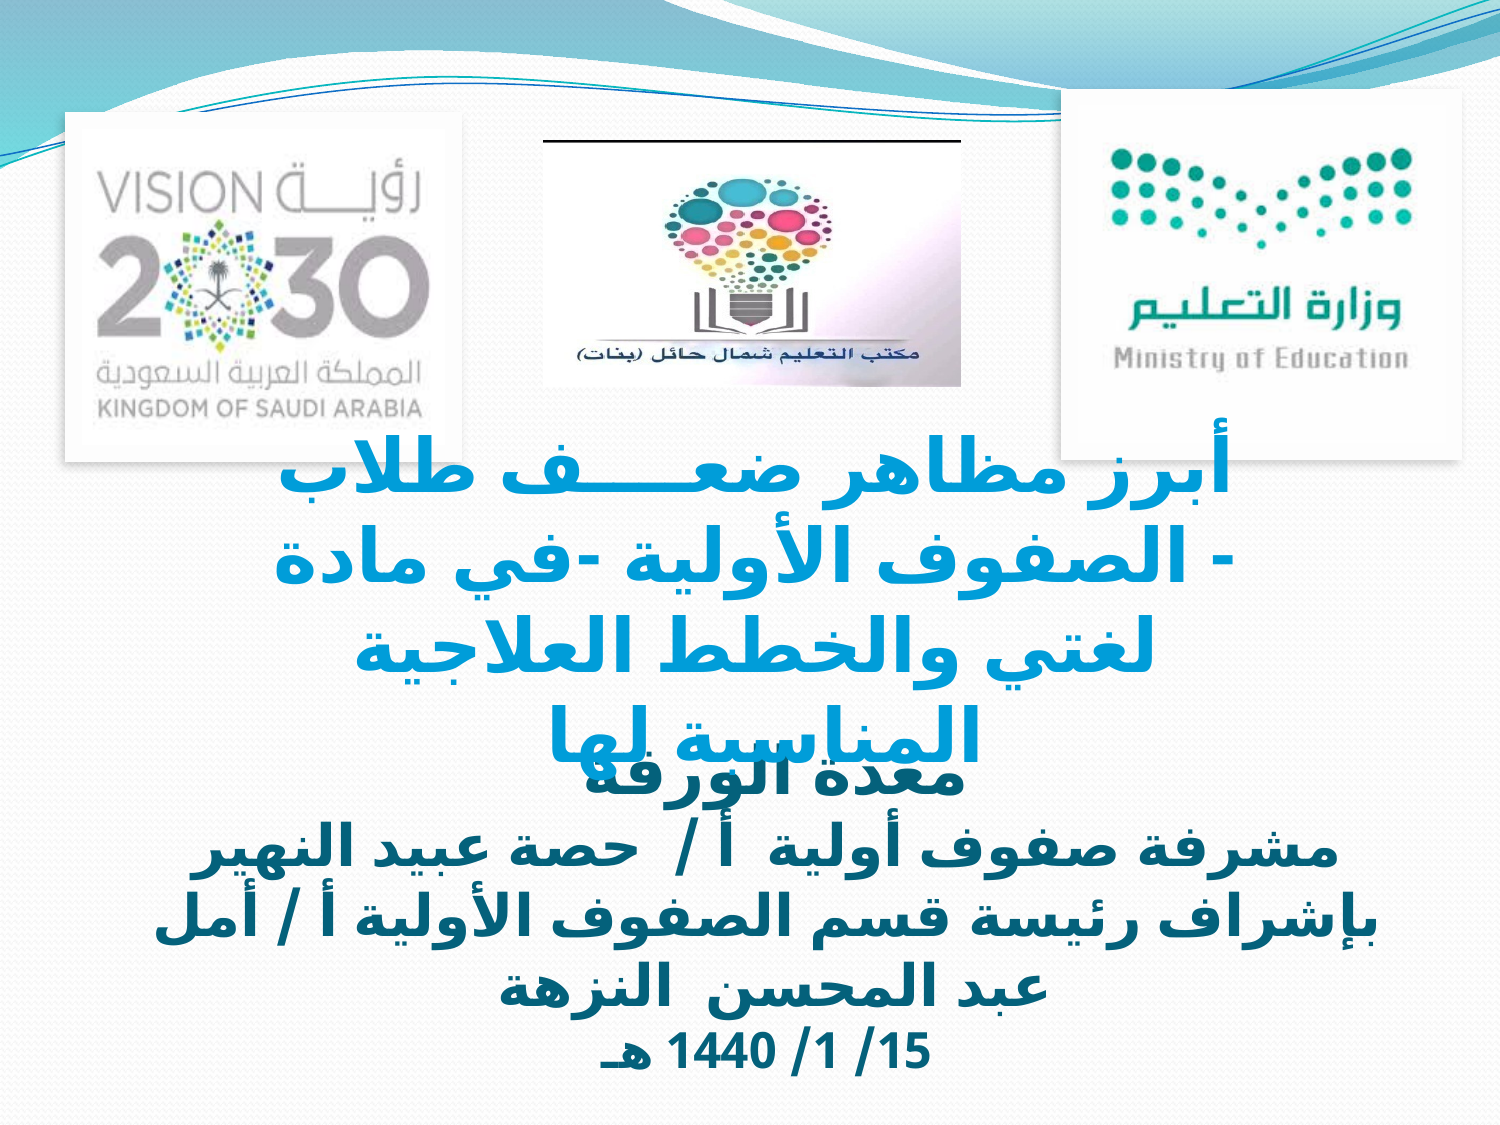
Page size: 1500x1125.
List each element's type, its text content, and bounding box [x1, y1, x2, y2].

text_box أبرز مظاهر ضعــــف طلاب - الصفوف الأولية -في مادة لغتي والخطط العلاجية المناسبة لها [257, 410, 1254, 875]
title معدة الورقة مشرفة صفوف أولية أ / حصة عبيد النهير بإشراف رئيسة قسم الصفوف الأولية أ / أمل عبد المحسن النزهة 15/ 1/ 1440 هـ [117, 714, 1418, 1079]
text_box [257, 410, 453, 459]
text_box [1070, 410, 1254, 456]
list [81, 128, 446, 446]
picture [1077, 105, 1447, 444]
picture [538, 140, 962, 387]
